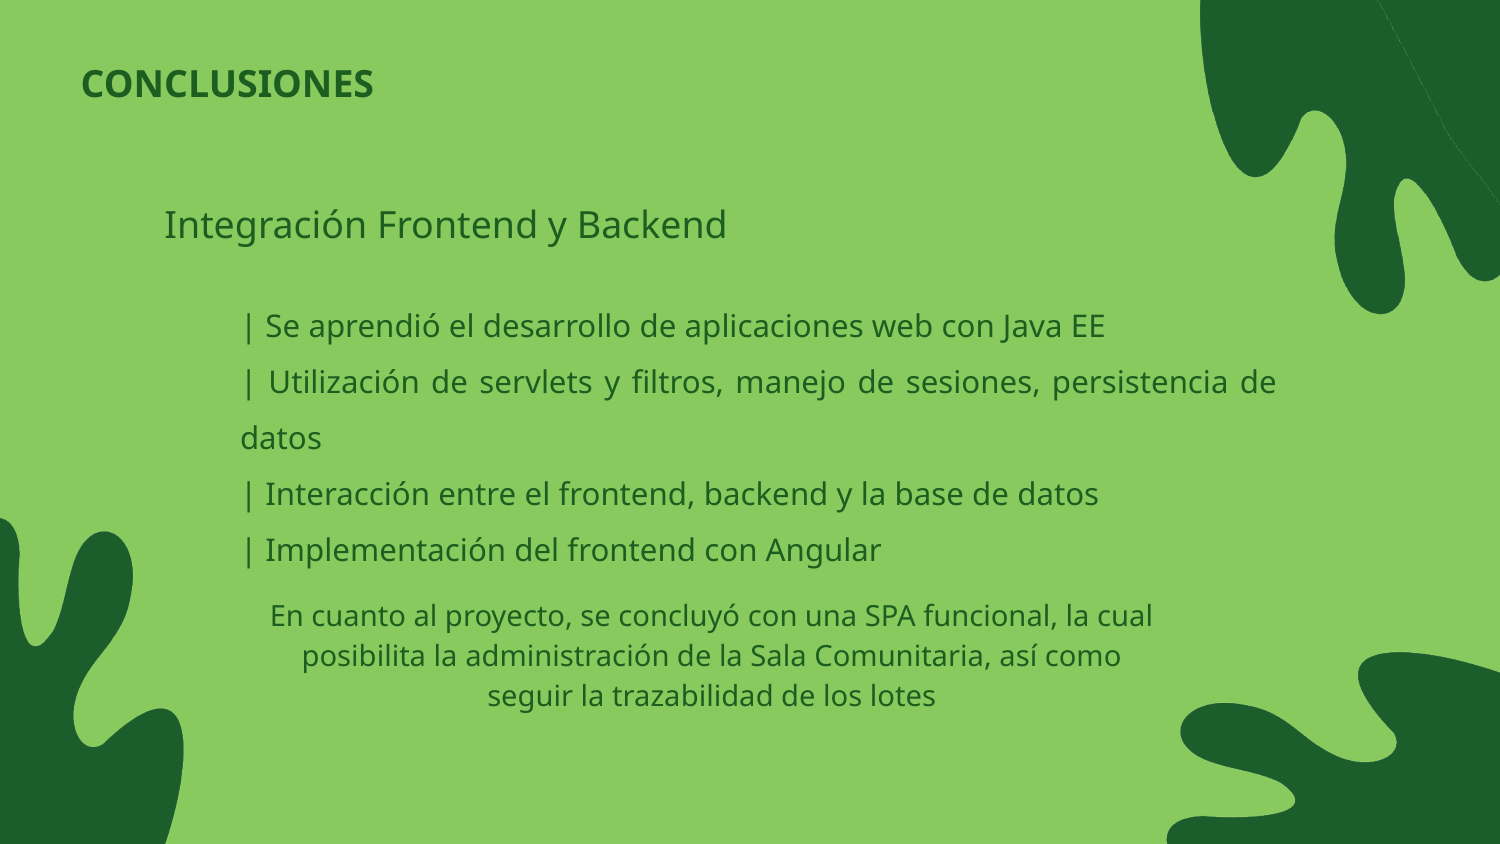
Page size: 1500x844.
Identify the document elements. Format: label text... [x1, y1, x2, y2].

text_box | Se aprendió el desarrollo de aplicaciones web con Java EE | Utilización de servlets y filtros, manejo de sesiones, persistencia de datos | Interacción entre el frontend, backend y la base de datos | Implementación del frontend con Angular [224, 272, 1294, 501]
picture [1149, 630, 1500, 844]
picture [0, 501, 284, 844]
subtitle Integración Frontend y Backend [149, 178, 1125, 234]
picture [1130, 0, 1500, 382]
text_box En cuanto al proyecto, se concluyó con una SPA funcional, la cual posibilita la administración de la Sala Comunitaria, así como seguir la trazabilidad de los lotes [247, 577, 1177, 722]
title CONCLUSIONES [65, 74, 647, 120]
